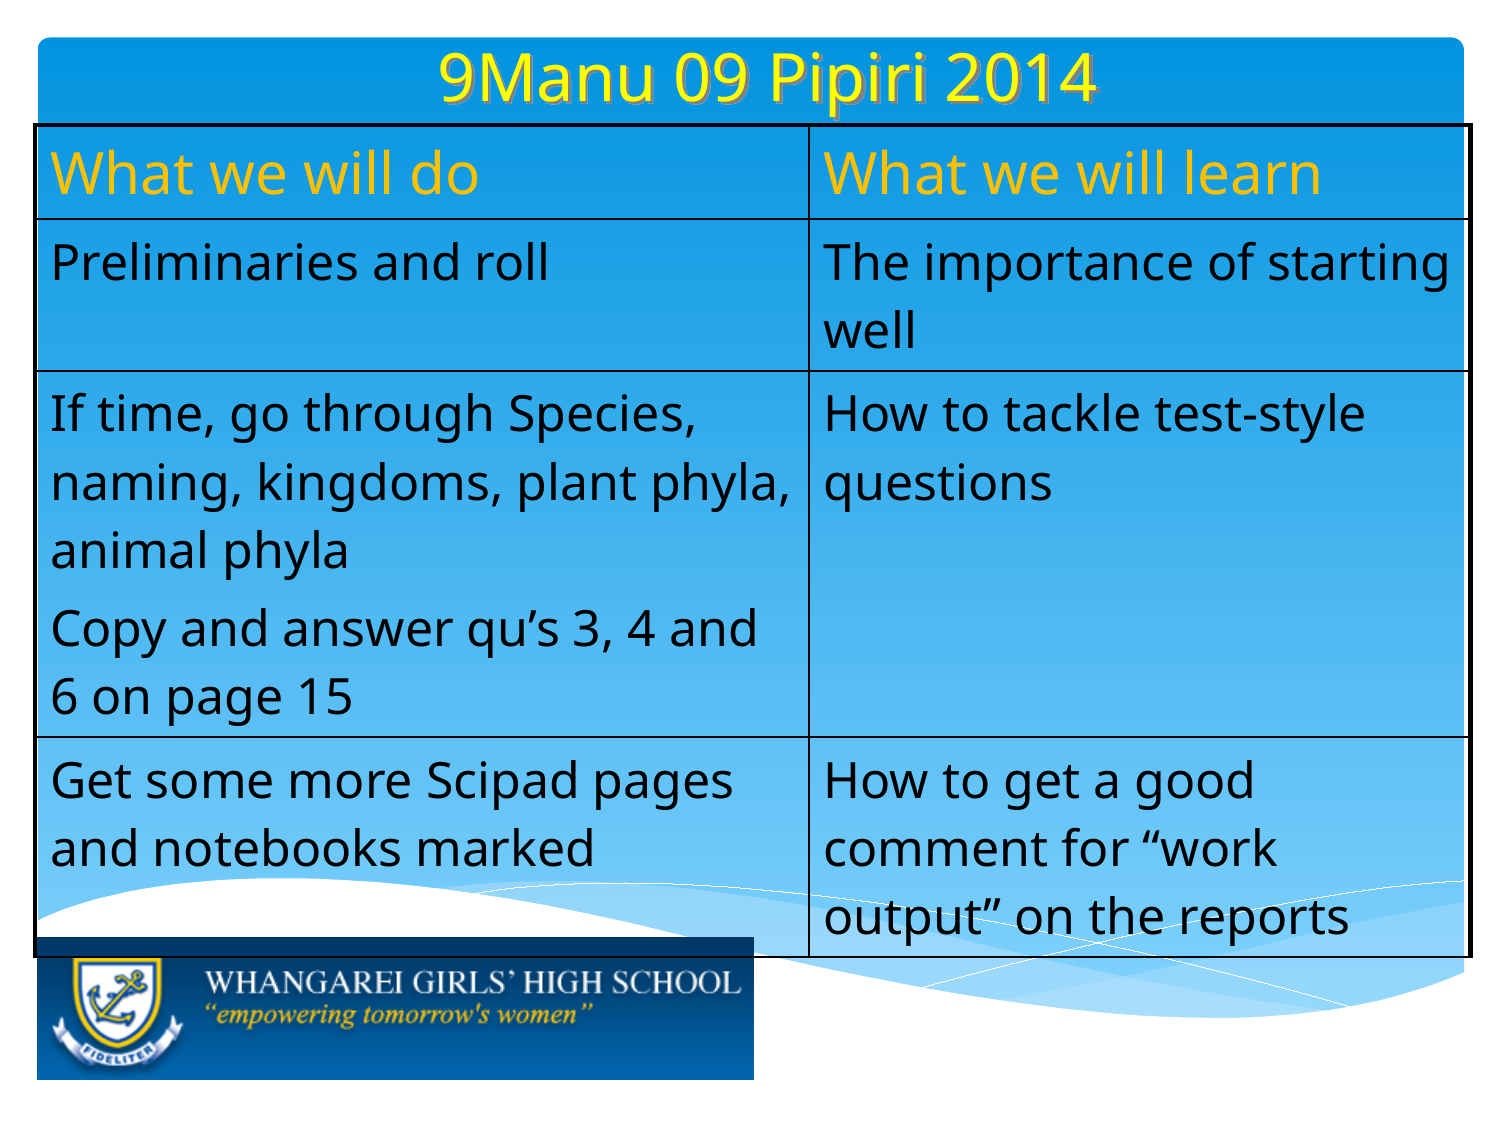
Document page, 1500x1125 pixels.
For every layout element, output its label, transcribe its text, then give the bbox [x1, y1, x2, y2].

table_cell If time, go through Species, naming, kingdoms, plant phyla, animal phyla Copy and answer qu’s 3, 4 and 6 on page 15 [37, 372, 808, 736]
table_header What we will learn [810, 127, 1468, 218]
text_box 9Manu 09 Pipiri 2014 [162, 24, 1375, 123]
table_cell How to get a good comment for “work output” on the reports [810, 738, 1468, 956]
picture [37, 937, 754, 1080]
table_cell How to tackle test-style questions [810, 372, 1468, 736]
table_cell The importance of starting well [810, 220, 1468, 370]
table_cell Get some more Scipad pages and notebooks marked [37, 738, 808, 956]
table_cell Preliminaries and roll [37, 220, 808, 370]
table_header What we will do [37, 127, 808, 218]
